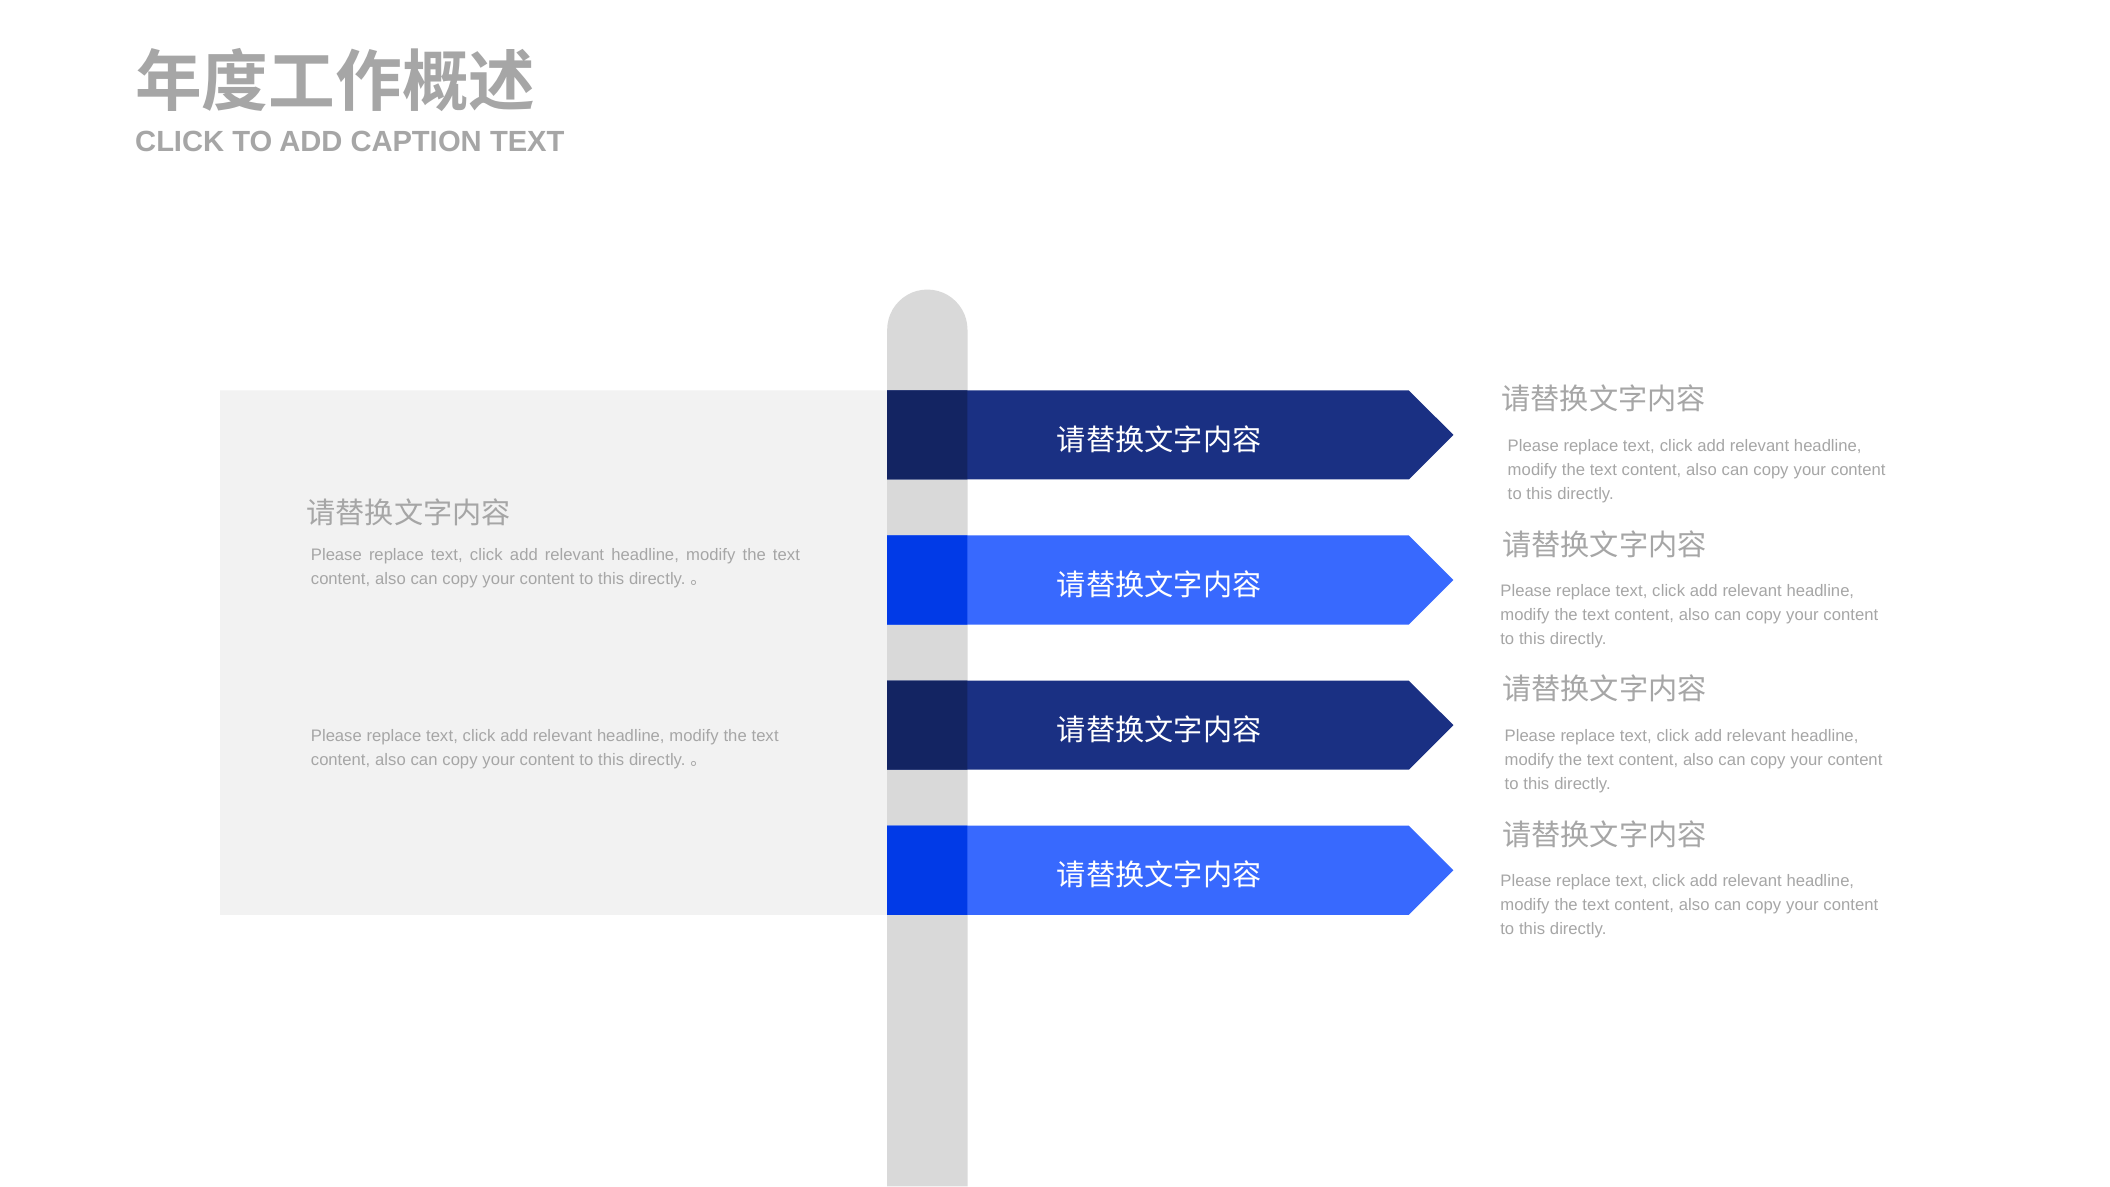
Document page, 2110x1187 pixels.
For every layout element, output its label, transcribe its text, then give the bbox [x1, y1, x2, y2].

text_box [886, 288, 969, 390]
text_box [886, 915, 969, 1187]
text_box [887, 390, 1454, 480]
text_box CLICK TO ADD CAPTION TEXT [135, 122, 596, 158]
text_box [887, 480, 969, 535]
text_box [887, 770, 969, 825]
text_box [1485, 801, 1896, 945]
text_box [1485, 511, 1896, 655]
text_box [887, 535, 1454, 625]
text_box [220, 390, 887, 915]
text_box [887, 680, 1454, 770]
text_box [887, 825, 1454, 915]
text_box [887, 625, 969, 680]
text_box 年度工作概述 [135, 38, 596, 119]
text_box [1485, 366, 1903, 510]
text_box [1485, 656, 1900, 800]
